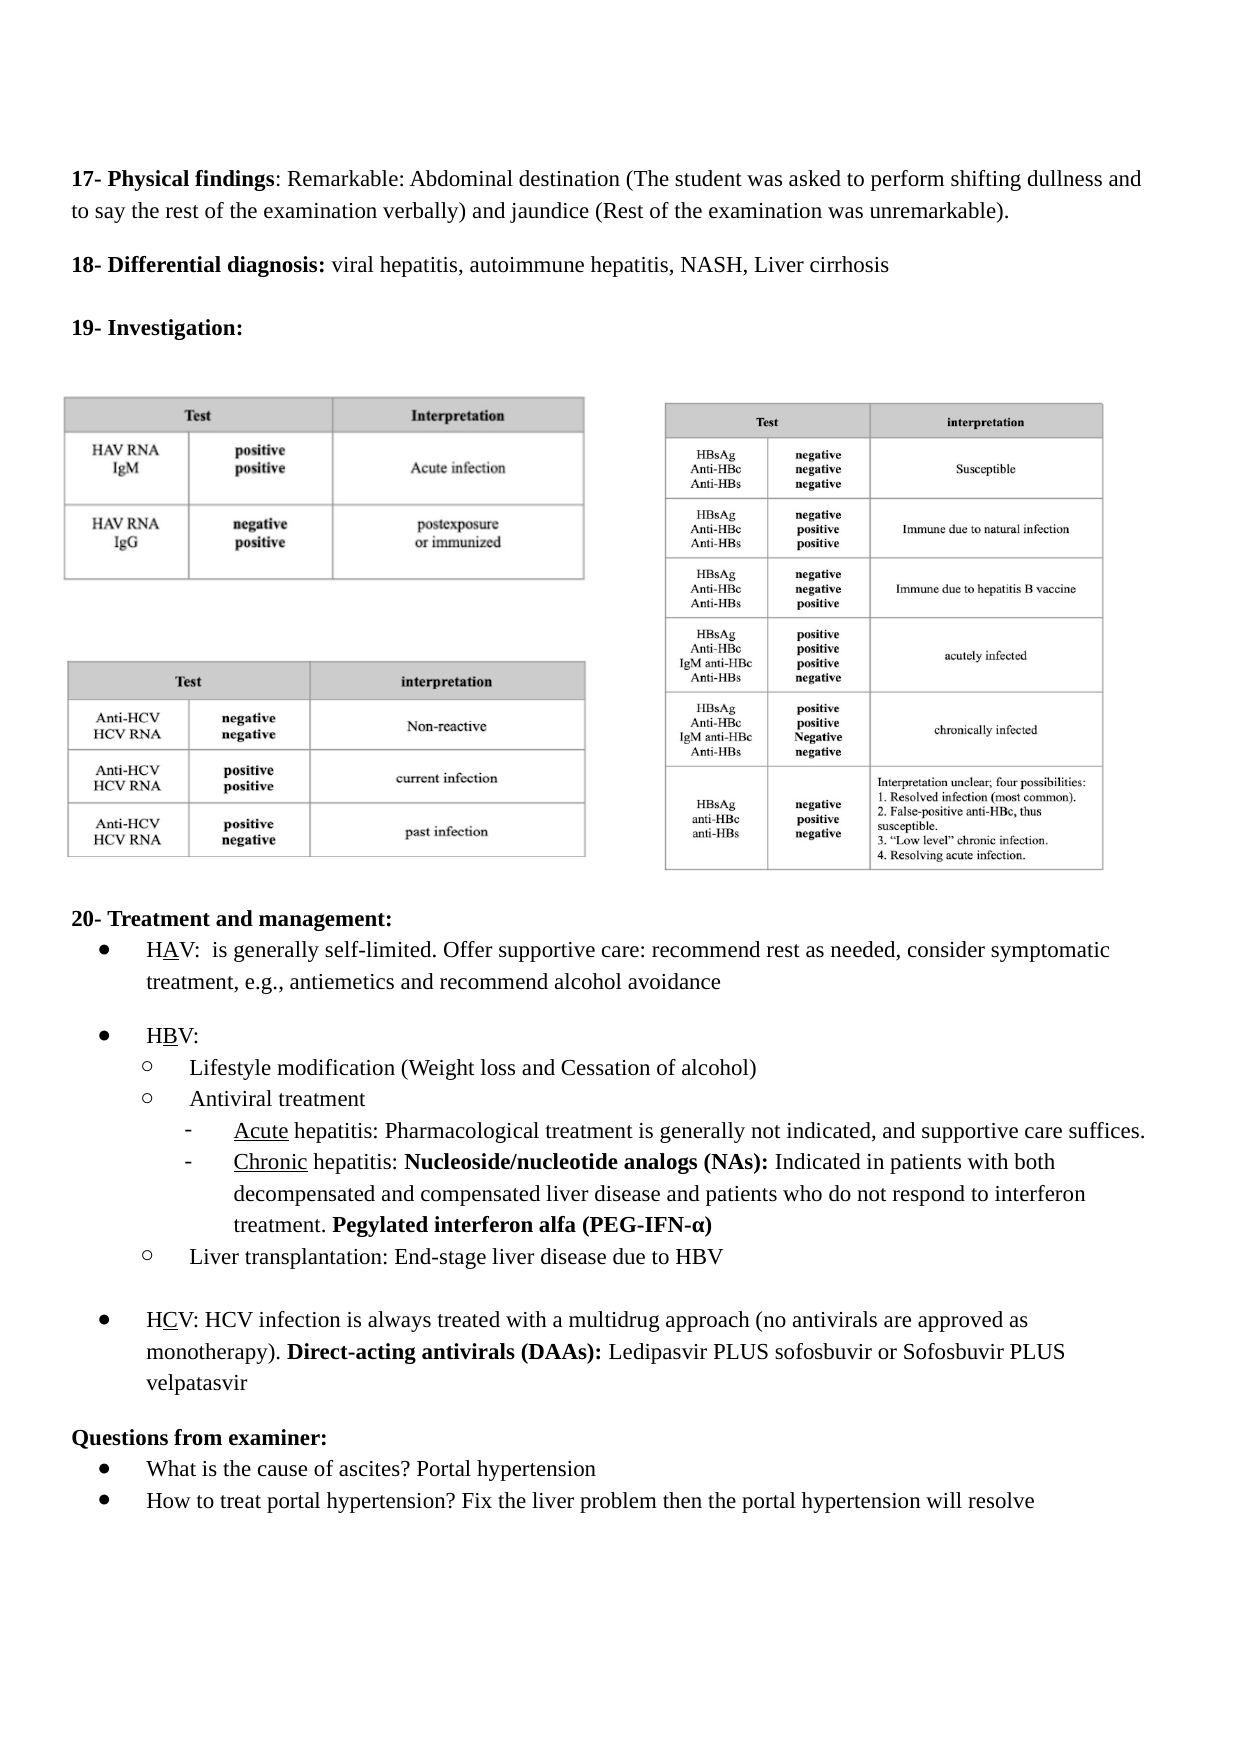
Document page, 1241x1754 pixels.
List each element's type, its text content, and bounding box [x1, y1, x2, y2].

text_box 17- Physical findings: Remarkable: Abdominal destination (The student was asked to perform shifting dullness and to say the rest of the examination verbally) and jaundice (Rest of the examination was unremarkable). 18- Differential diagnosis: viral hepatitis, autoimmune hepatitis, NASH, Liver cirrhosis 19- Investigation: 20- Treatment and management: HAV: is generally self-limited. Offer supportive care: recommend rest as needed, consider symptomatic treatment, e.g., antiemetics and recommend alcohol avoidance SAD HBV: Lifestyle modification (Weight loss and Cessation of alcohol) Antiviral treatment Acute hepatitis: Pharmacological treatment is generally not indicated, and supportive care suffices. Chronic hepatitis: Nucleoside/nucleotide analogs (NAs): Indicated in patients with both decompensated and compensated liver disease and patients who do not respond to interferon treatment. Pegylated interferon alfa (PEG-IFN-α) Liver transplantation: End-stage liver disease due to HBV HCV: HCV infection is always treated with a multidrug approach (no antivirals are approved as monotherapy). Direct-acting antivirals (DAAs): Ledipasvir PLUS sofosbuvir or Sofosbuvir PLUS velpatasvir SAD Questions from examiner: What is the cause of ascites? Portal hypertension How to treat portal hypertension? Fix the liver problem then the portal hypertension will resolve [56, 117, 1168, 1528]
picture [62, 648, 603, 866]
picture [648, 384, 1115, 883]
picture [55, 386, 596, 591]
